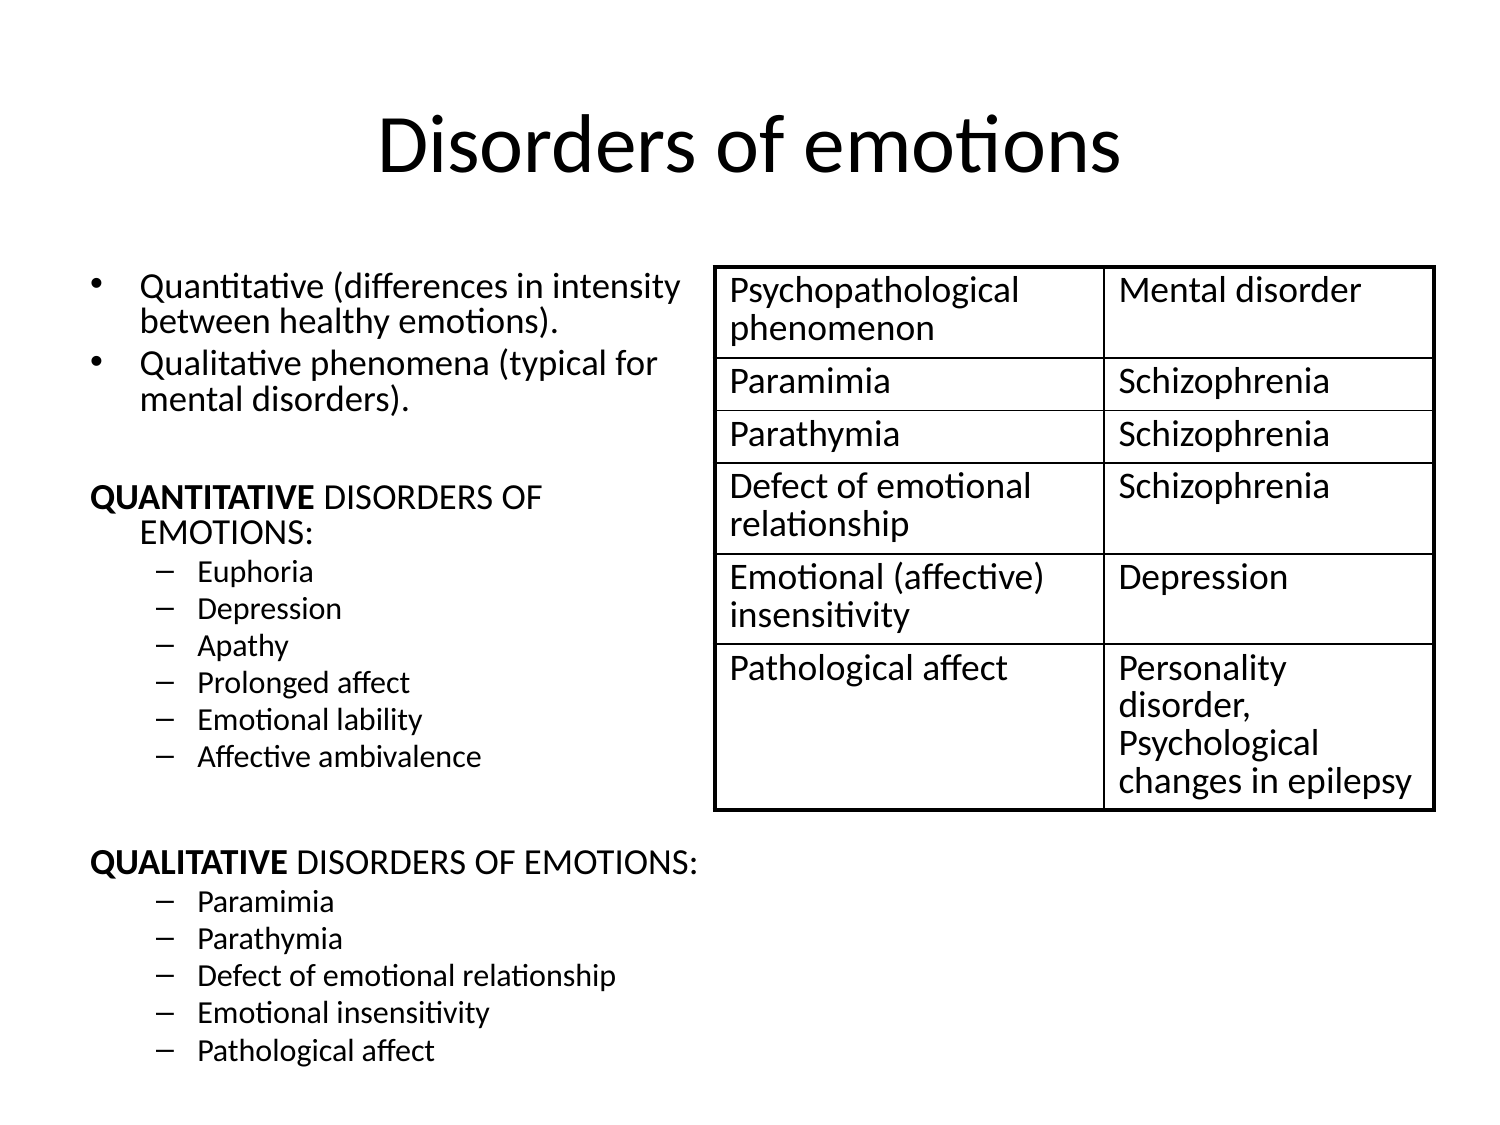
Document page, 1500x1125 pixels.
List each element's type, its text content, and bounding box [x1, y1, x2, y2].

list Quantitative (differences in intensity between healthy emotions). Qualitative phenomena (typical for mental disorders). QUANTITATIVE DISORDERS OF EMOTIONS: Euphoria Depression Apathy Prolonged affect Emotional lability Affective ambivalence QUALITATIVE DISORDERS OF EMOTIONS: Paramimia Parathymia Defect of emotional relationship Emotional insensitivity Pathological affect [75, 262, 738, 1083]
table_header Psychopathological phenomenon [717, 269, 1103, 357]
table_cell Pathological affect [717, 645, 1103, 808]
table_cell Parathymia [717, 411, 1103, 462]
table_cell Depression [1105, 555, 1432, 643]
table_cell Paramimia [717, 359, 1103, 410]
table_cell Personality disorder, Psychological changes in epilepsy [1105, 645, 1432, 808]
table_cell Schizophrenia [1105, 464, 1432, 553]
text_box [738, 704, 975, 941]
table_cell Defect of emotional relationship [717, 464, 1103, 553]
table_cell Schizophrenia [1105, 359, 1432, 410]
table_cell Schizophrenia [1105, 411, 1432, 462]
table_cell Emotional (affective) insensitivity [717, 555, 1103, 643]
table_header Mental disorder [1105, 269, 1432, 357]
title Disorders of emotions [75, 45, 1425, 233]
